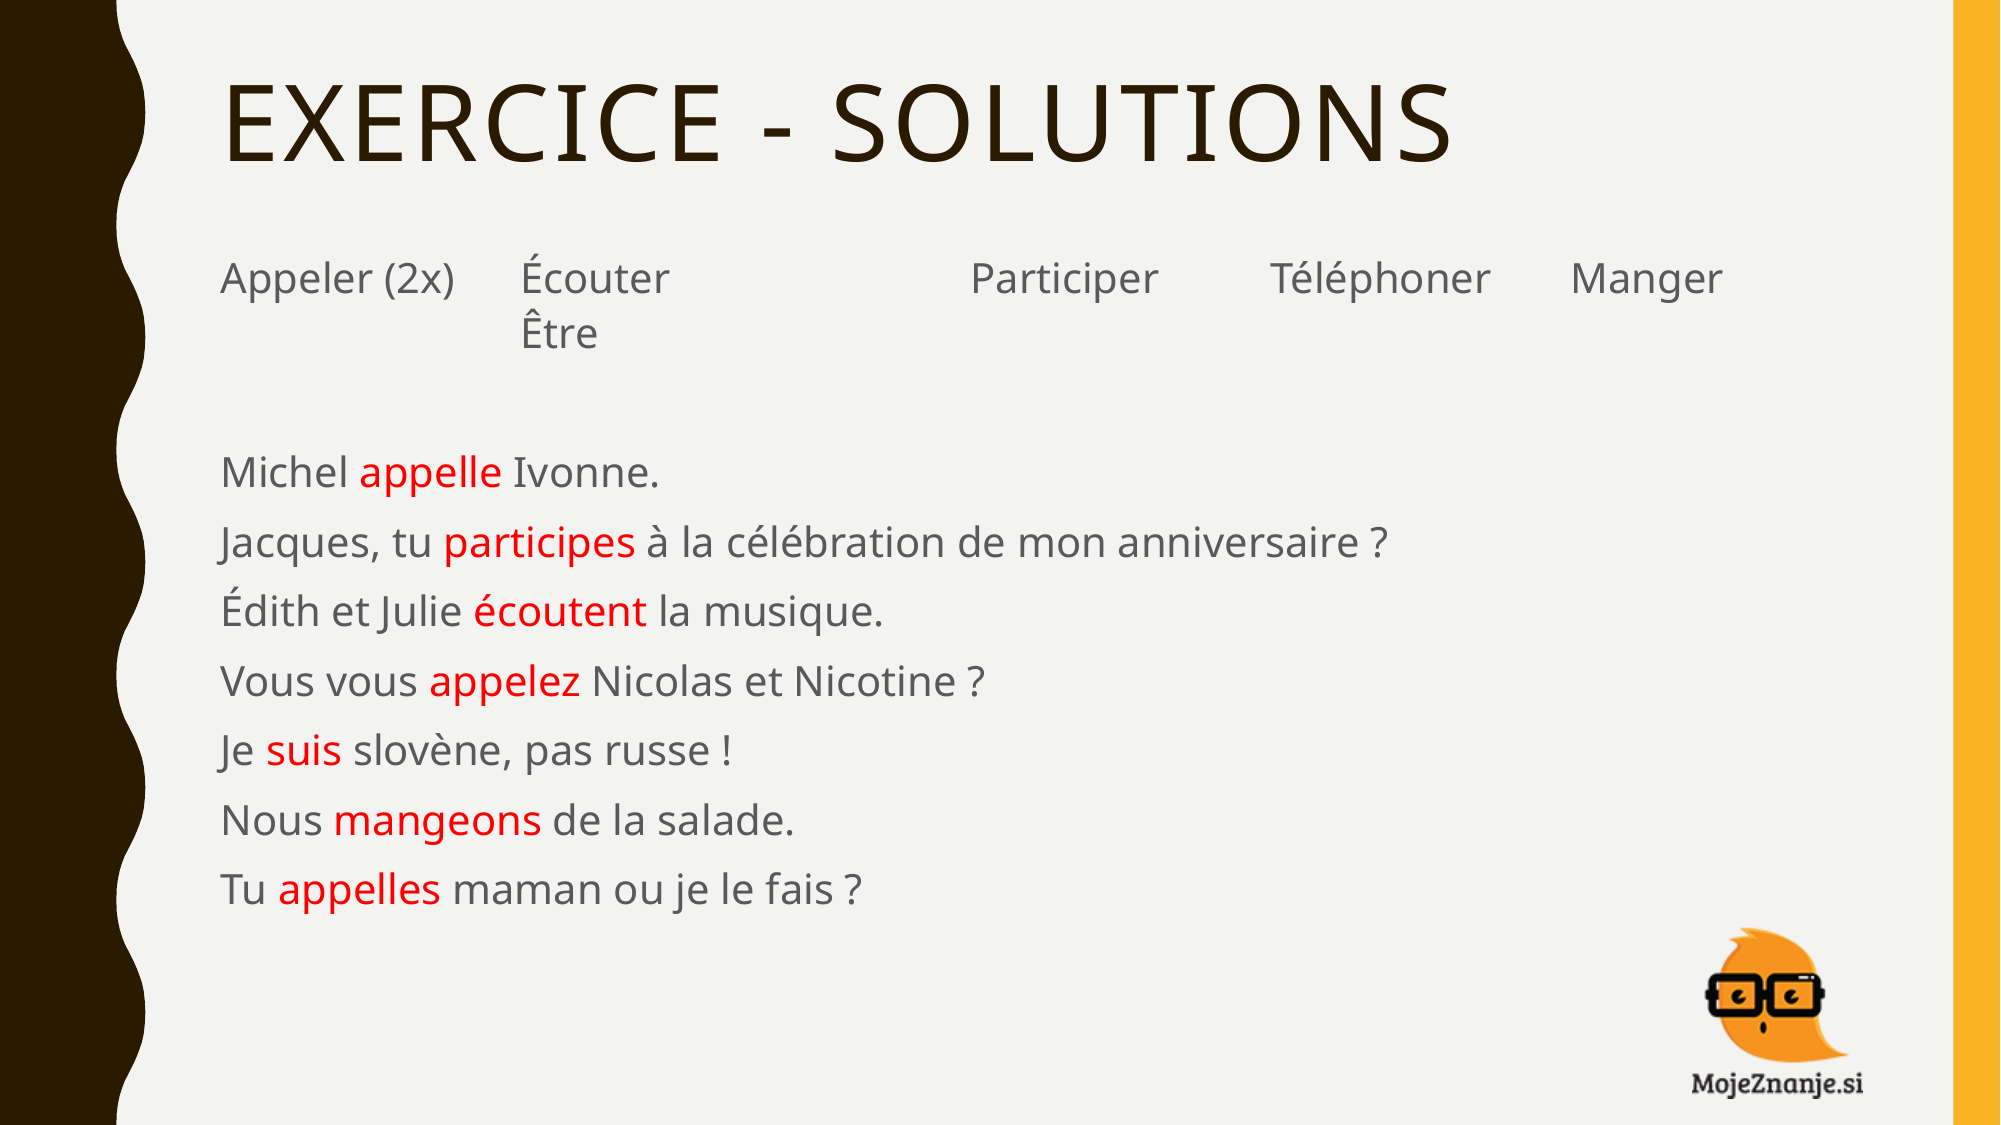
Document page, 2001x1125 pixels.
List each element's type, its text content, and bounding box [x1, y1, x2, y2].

title Exercice - solutions [205, 62, 1875, 209]
list Appeler (2x) Écouter Participer Téléphoner Manger Être Michel appelle Ivonne. Jacques, tu participes à la célébration de mon anniversaire ? Édith et Julie écoutent la musique. Vous vous appelez Nicolas et Nicotine ? Je suis slovène, pas russe ! Nous mangeons de la salade. Tu appelles maman ou je le fais ? [205, 239, 1875, 965]
picture [1692, 965, 1863, 1099]
